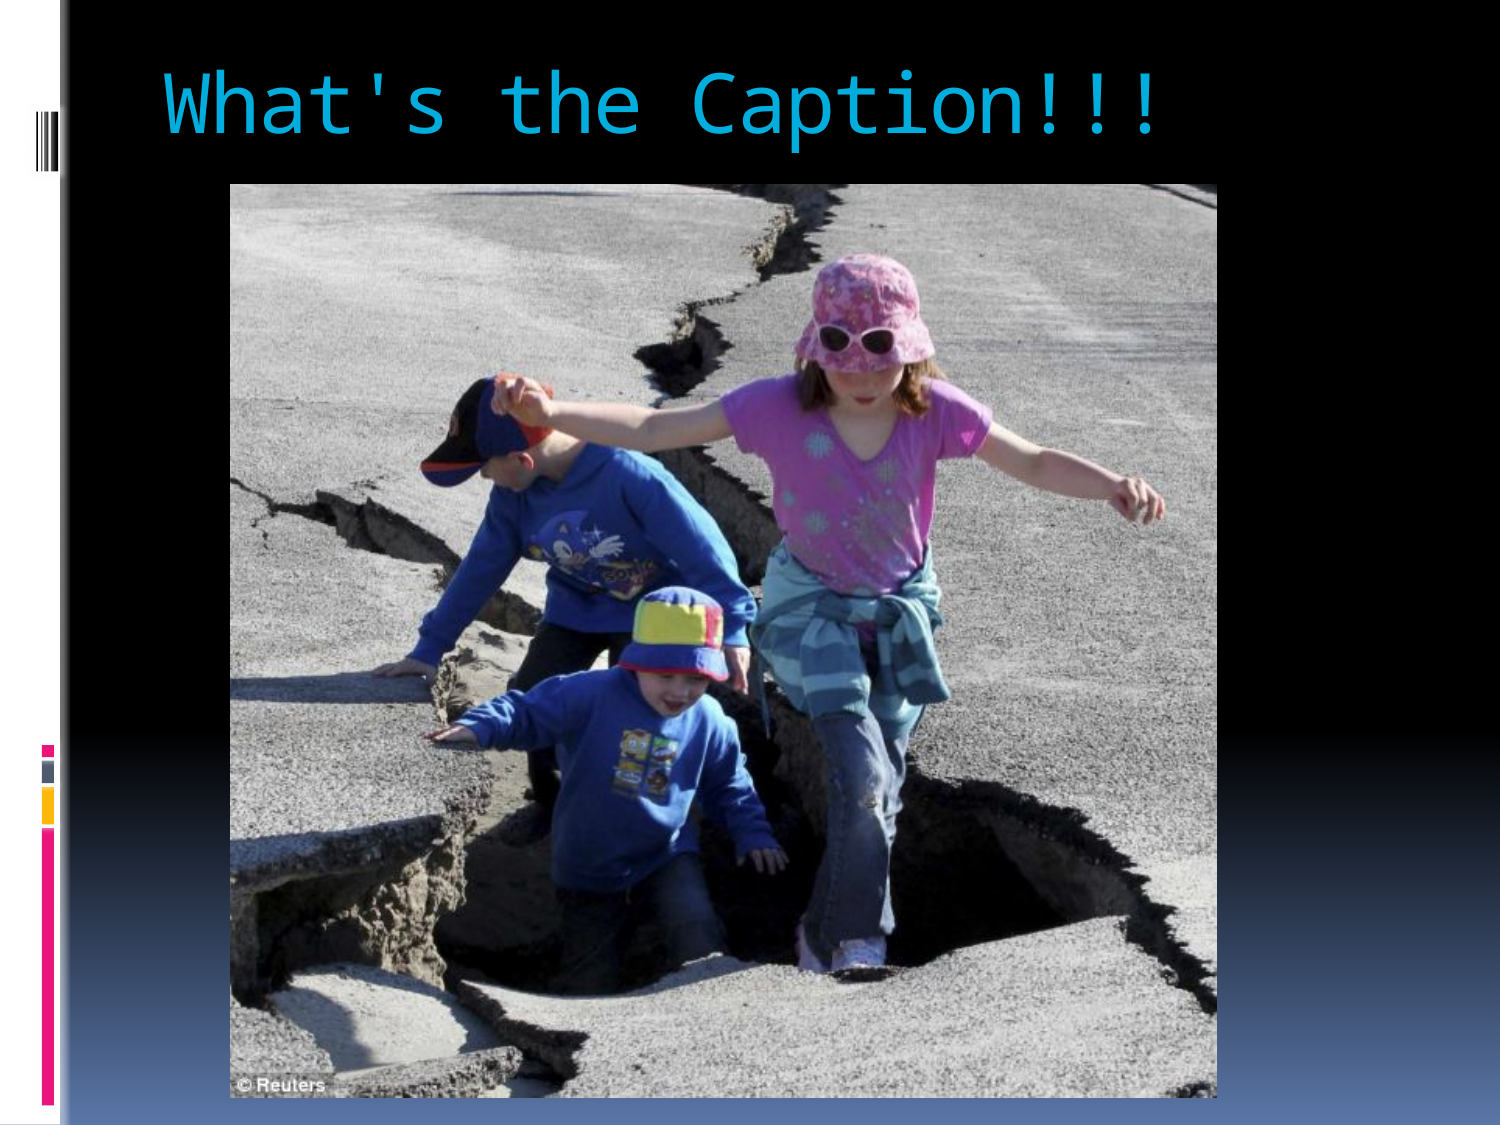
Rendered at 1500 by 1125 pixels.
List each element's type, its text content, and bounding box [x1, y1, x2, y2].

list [229, 184, 1217, 1098]
title What's the Caption!!! [147, 42, 1423, 193]
